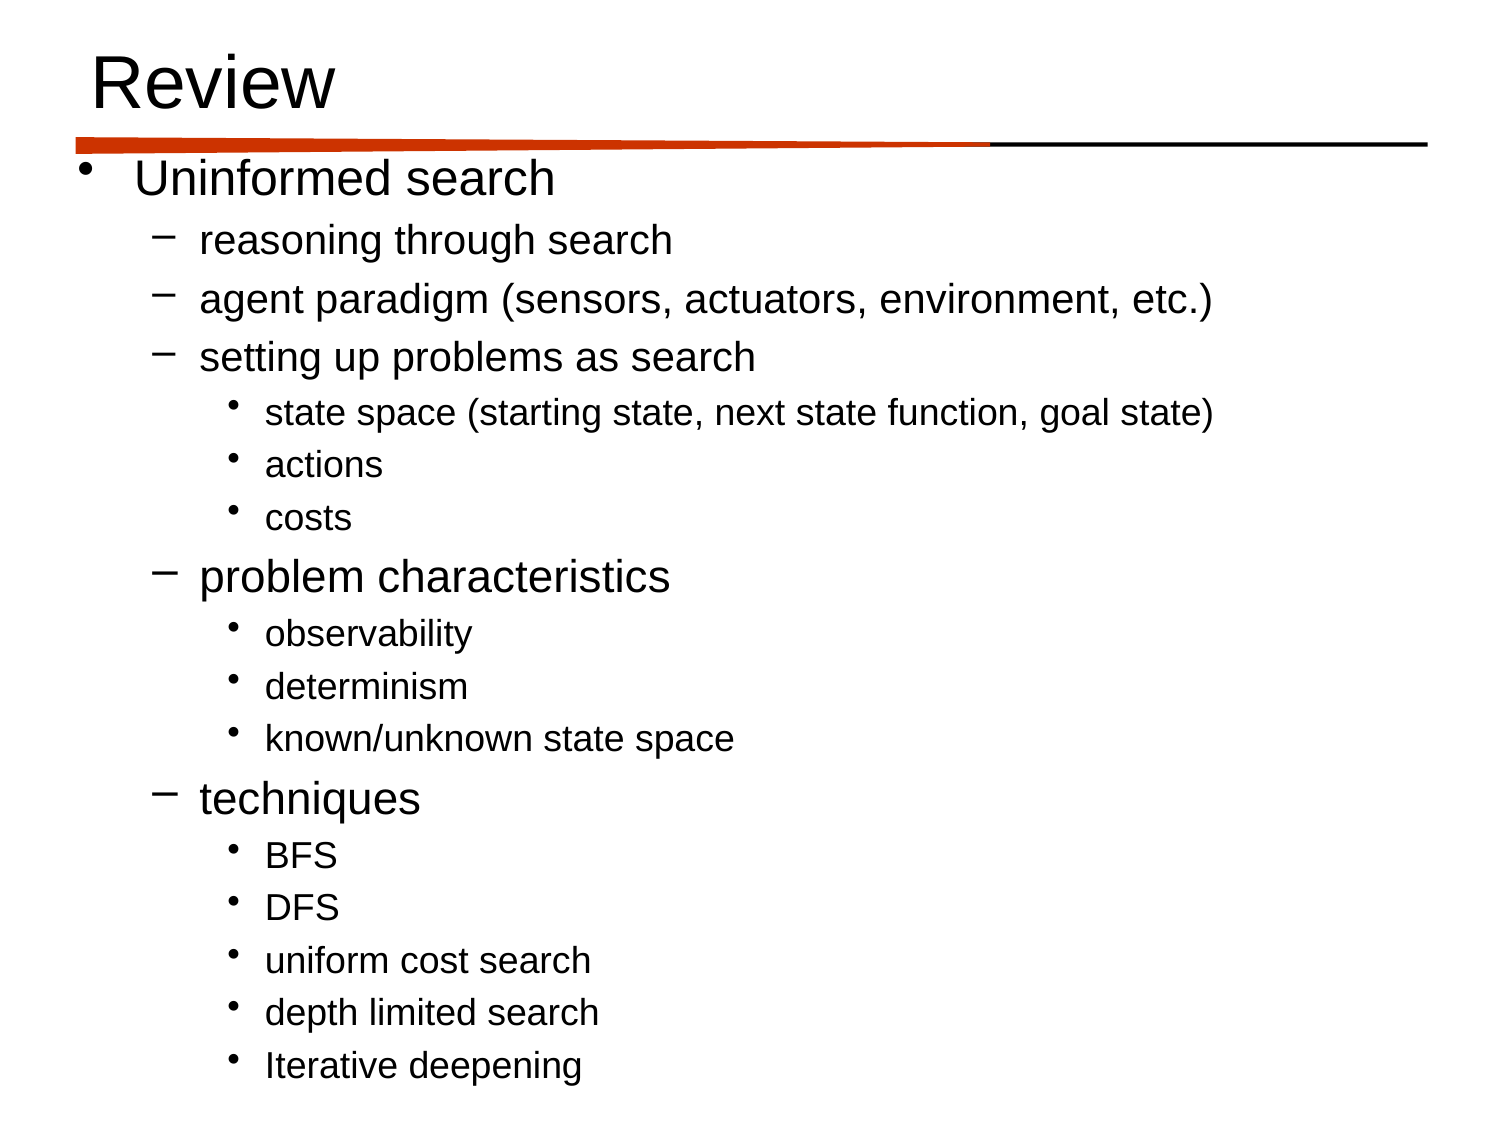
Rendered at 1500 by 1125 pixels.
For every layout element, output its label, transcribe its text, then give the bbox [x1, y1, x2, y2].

list Uninformed search reasoning through search agent paradigm (sensors, actuators, environment, etc.) setting up problems as search state space (starting state, next state function, goal state) actions costs problem characteristics observability determinism known/unknown state space techniques BFS DFS uniform cost search depth limited search Iterative deepening [62, 137, 1413, 981]
title Review [74, 24, 1426, 133]
